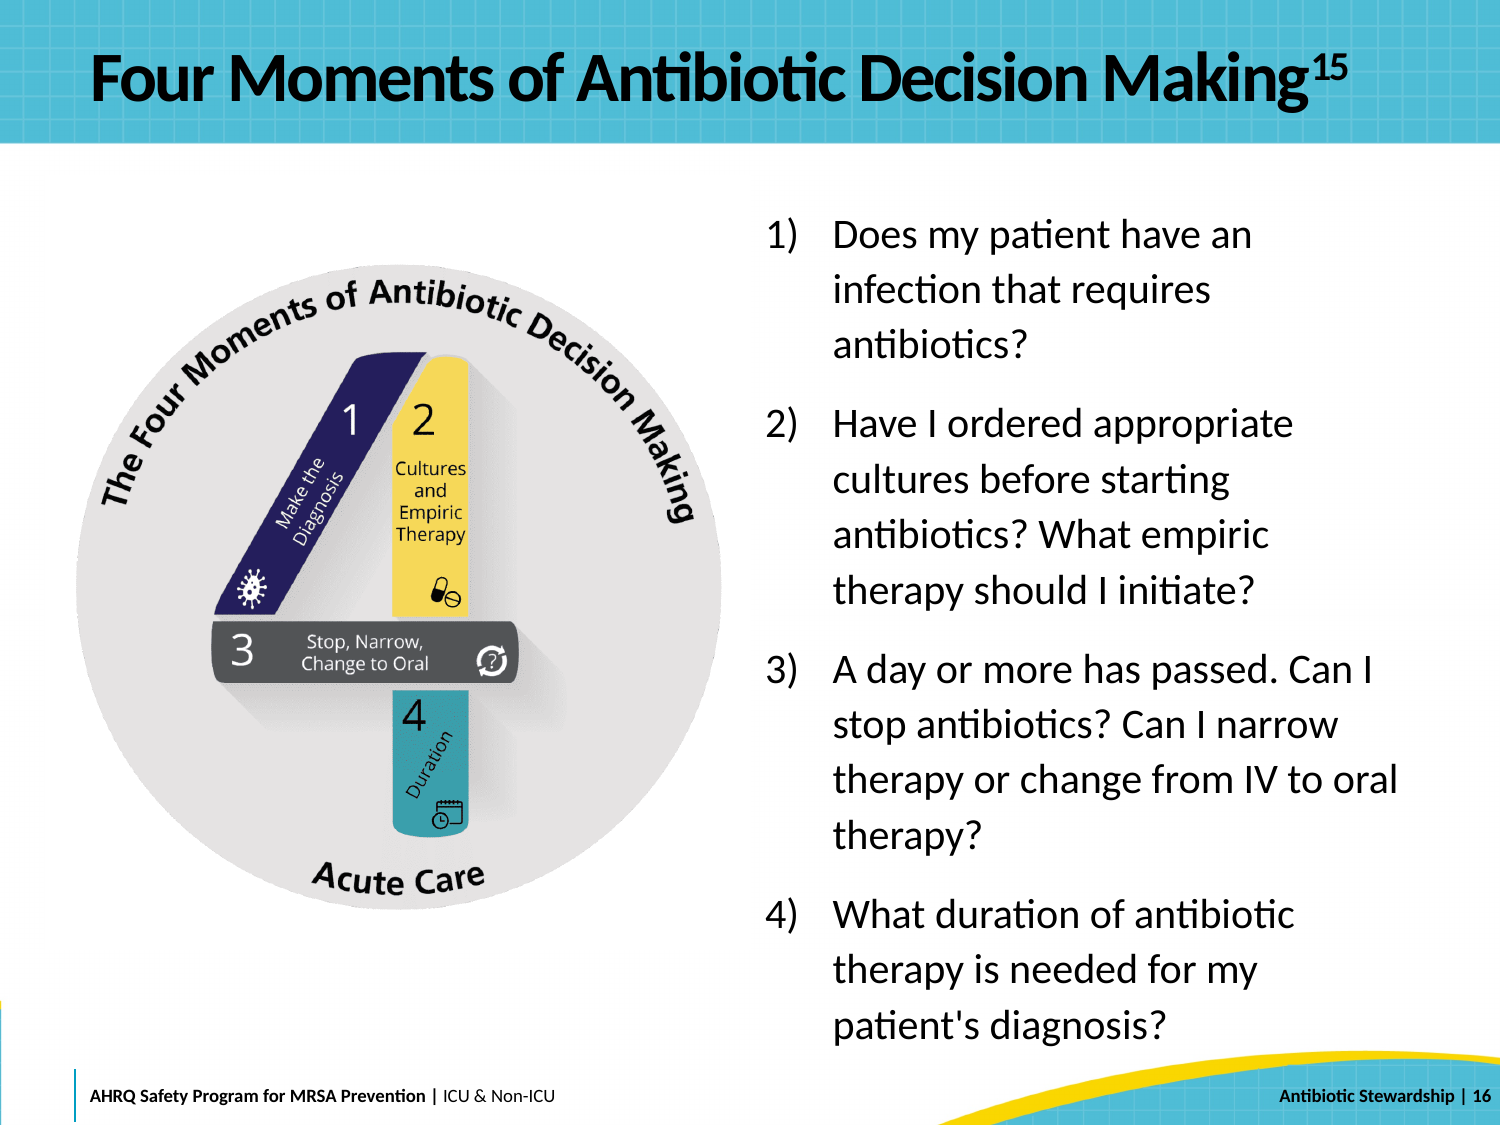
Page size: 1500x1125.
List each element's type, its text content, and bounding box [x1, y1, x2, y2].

slide_number | 16 [1455, 1065, 1500, 1125]
title Four Moments of Antibiotic Decision Making15 [75, 0, 1425, 150]
list Does my patient have an infection that requires antibiotics? Have I ordered appropriate cultures before starting antibiotics? What empiric therapy should I initiate? A day or more has passed. Can I stop antibiotics? Can I narrow therapy or change from IV to oral therapy? What duration of antibiotic therapy is needed for my patient's diagnosis? [750, 193, 1425, 1065]
picture [0, 0, 1500, 1125]
